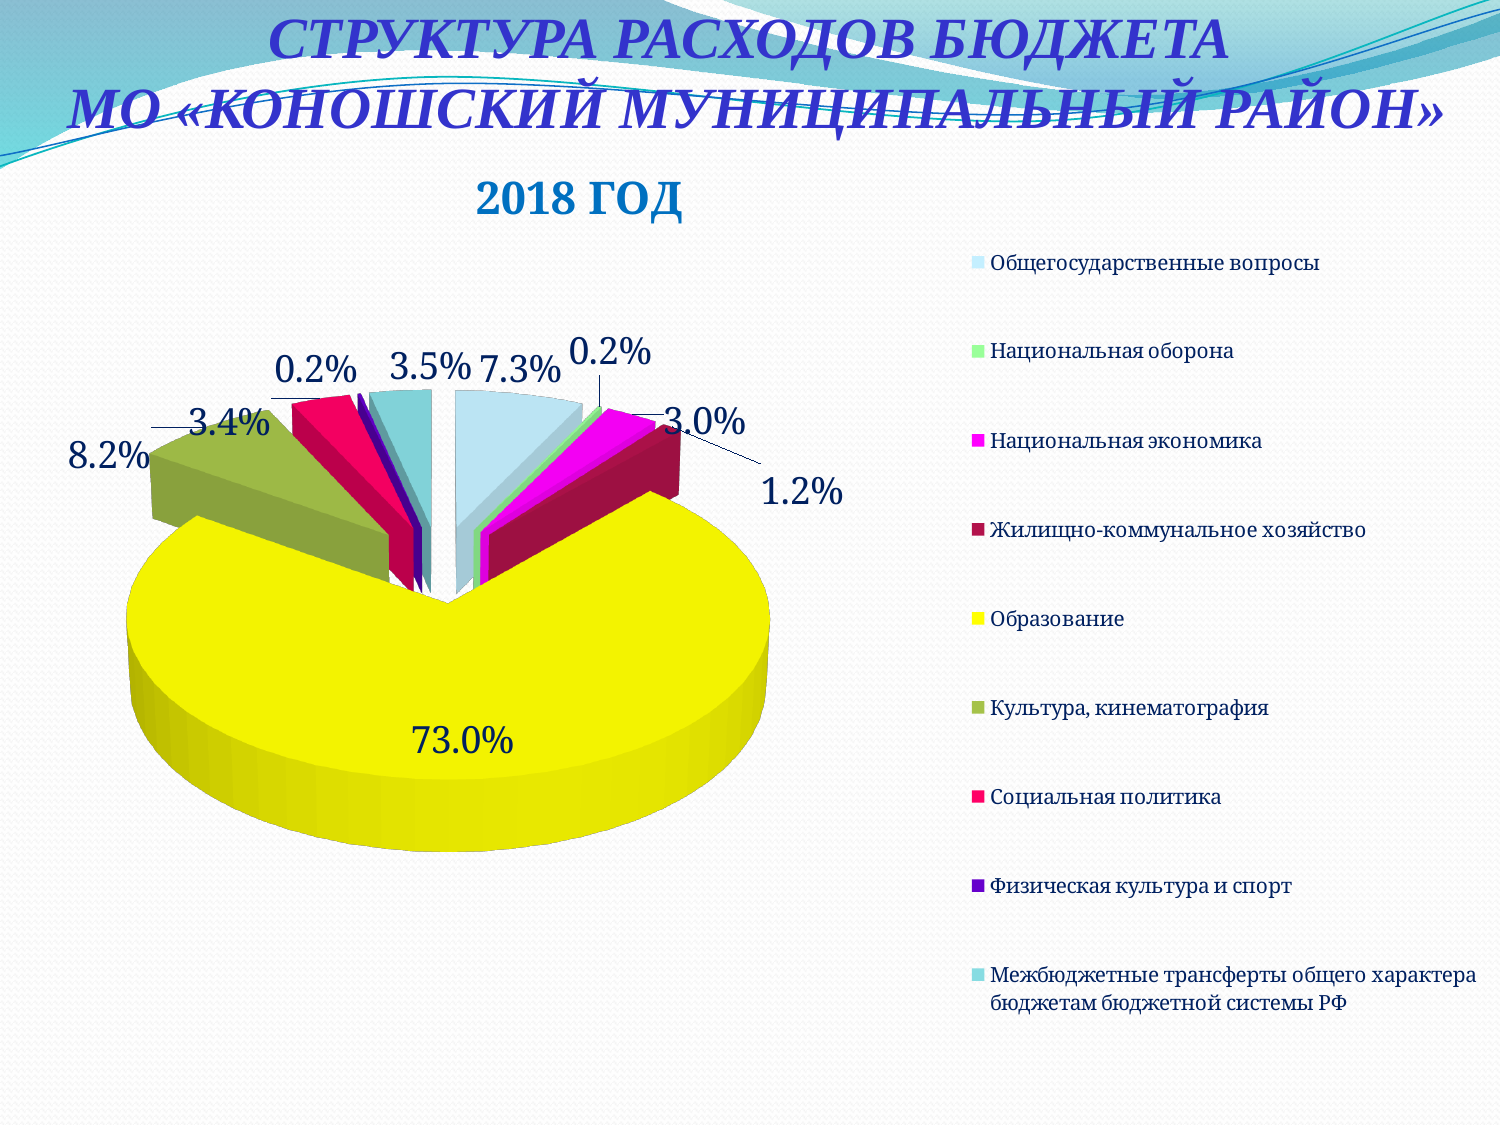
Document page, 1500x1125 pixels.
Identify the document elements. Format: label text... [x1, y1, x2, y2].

title СТРУКТУРА РАСХОДОВ БЮДЖЕТА МО «КОНОШСКИЙ МУНИЦИПАЛЬНЫЙ РАЙОН» [0, 0, 1500, 141]
chart [0, 152, 1500, 1079]
